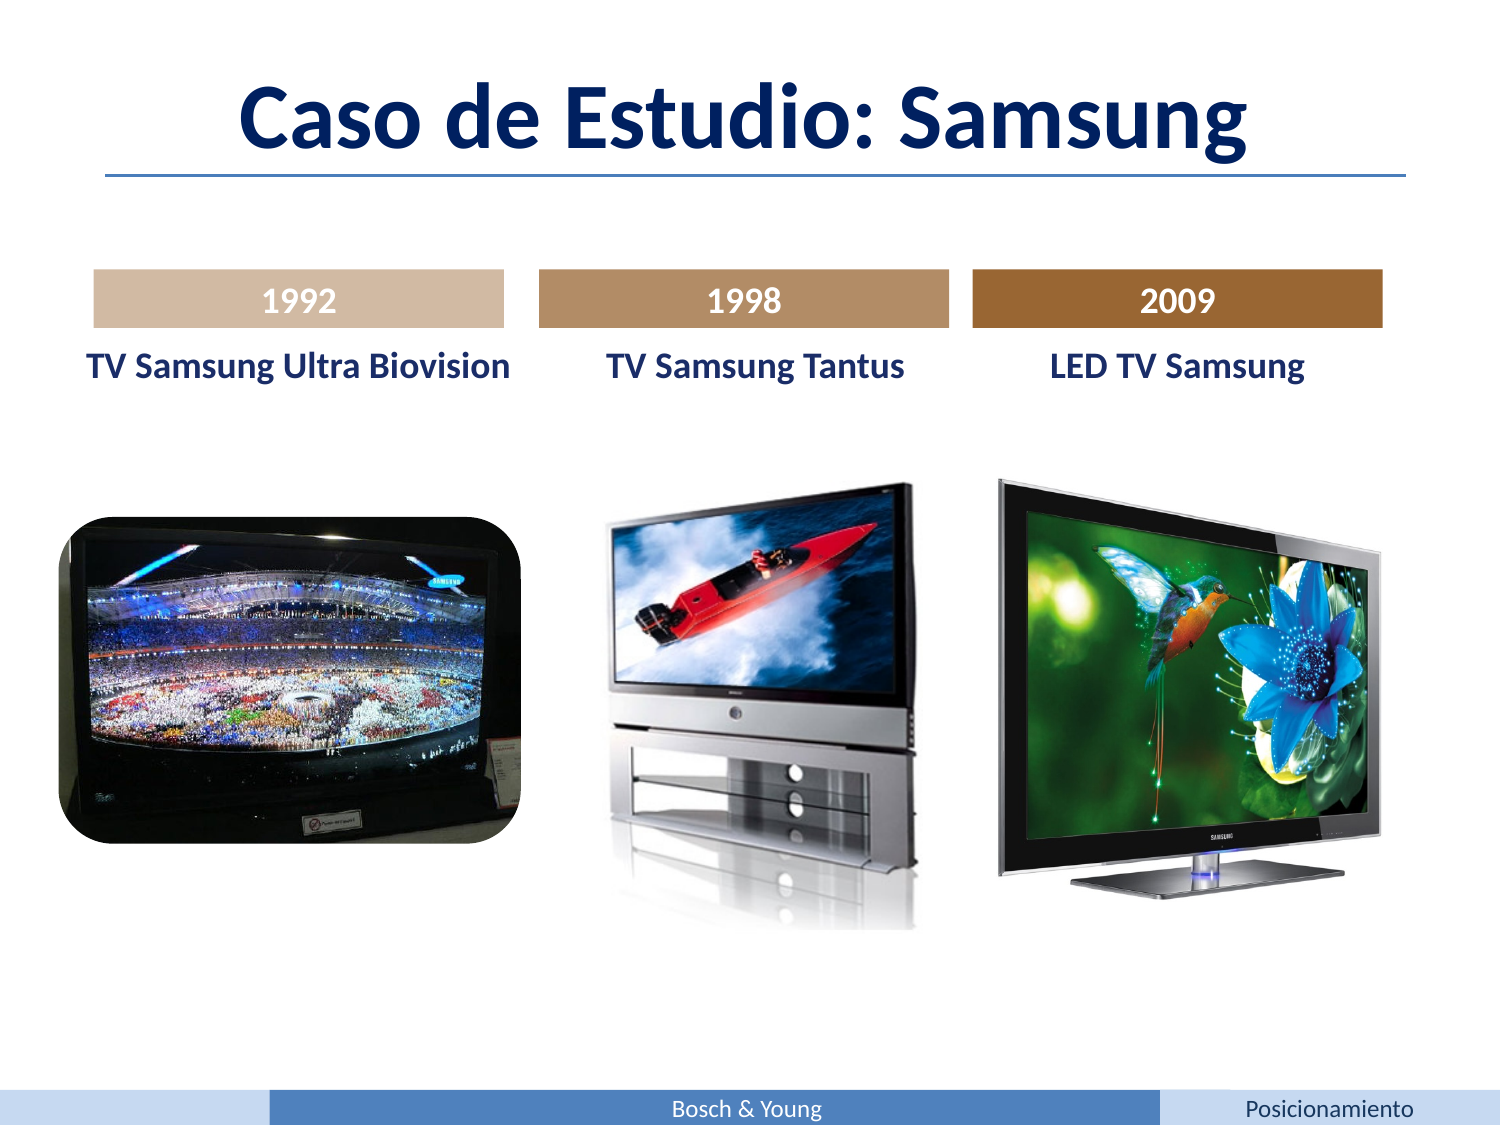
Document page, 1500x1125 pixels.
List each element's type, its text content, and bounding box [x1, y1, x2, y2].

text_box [515, 269, 997, 934]
text_box Caso de Estudio: Samsung [58, 46, 1430, 175]
text_box Posicionamiento [1158, 1088, 1500, 1125]
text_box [937, 269, 1419, 902]
text_box Bosch & Young [272, 1088, 1158, 1125]
text_box [0, 1088, 272, 1125]
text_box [58, 269, 540, 844]
